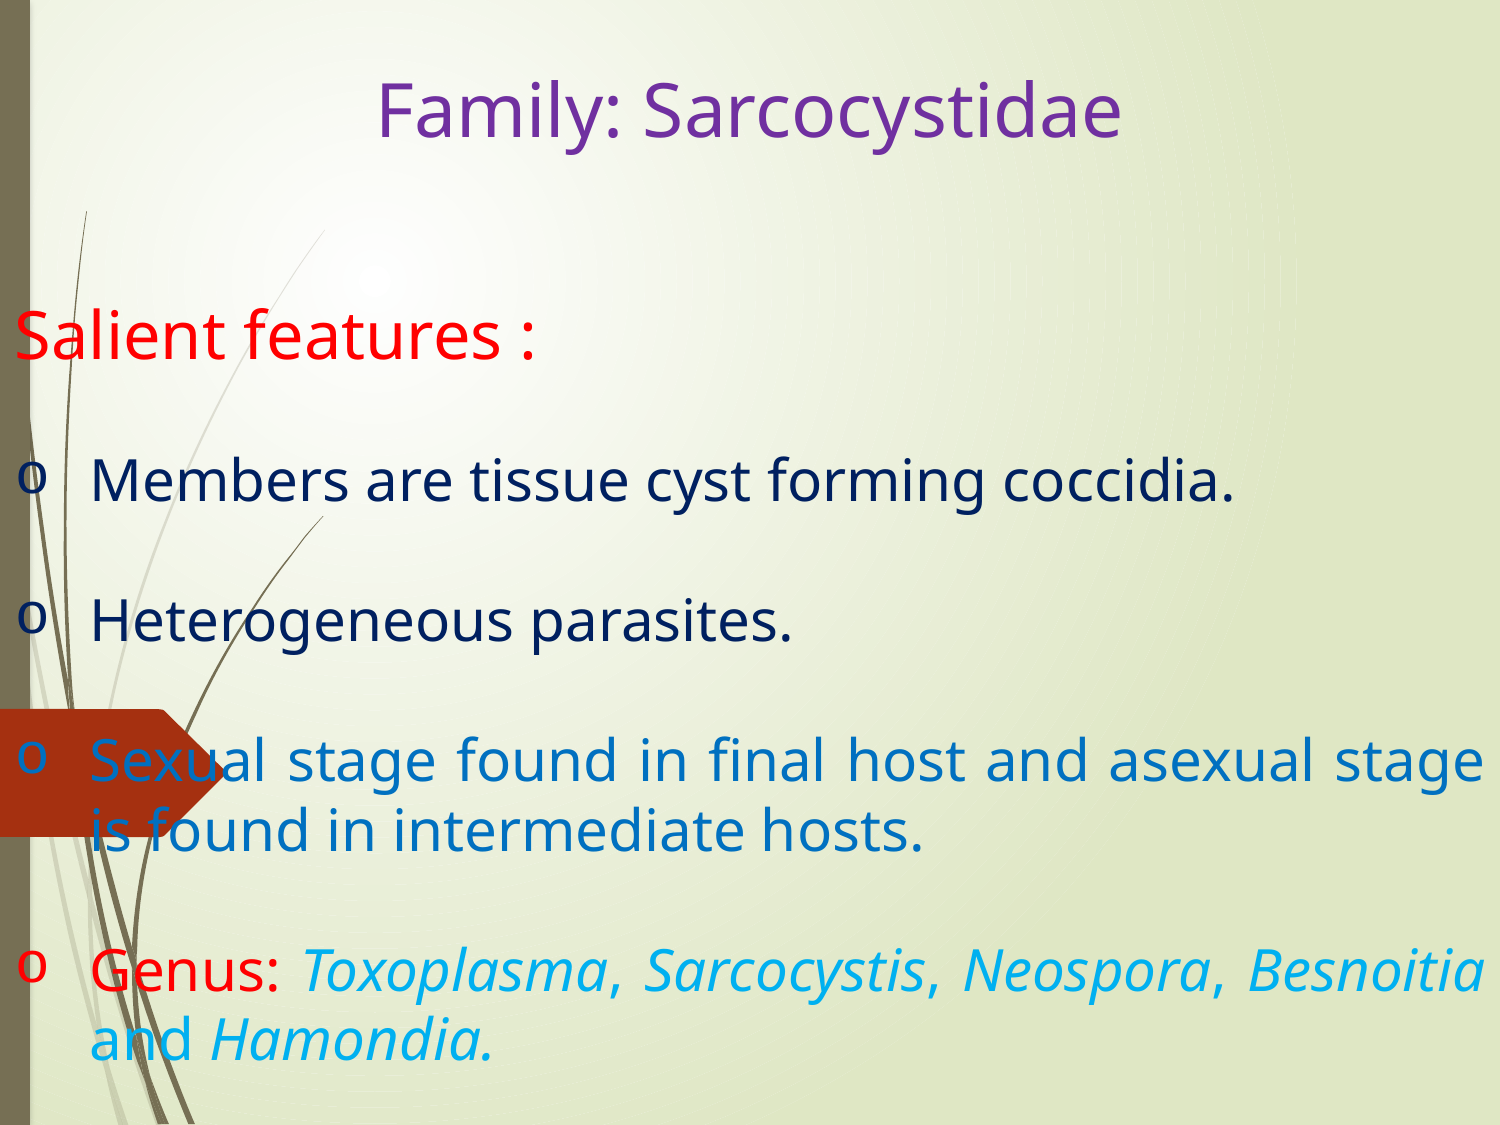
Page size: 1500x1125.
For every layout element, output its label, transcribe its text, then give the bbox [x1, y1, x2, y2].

text_box Family: Sarcocystidae Salient features : Members are tissue cyst forming coccidia. Heterogeneous parasites. Sexual stage found in final host and asexual stage is found in intermediate hosts. Genus: Toxoplasma, Sarcocystis, Neospora, Besnoitia and Hamondia. [0, 55, 1500, 1125]
